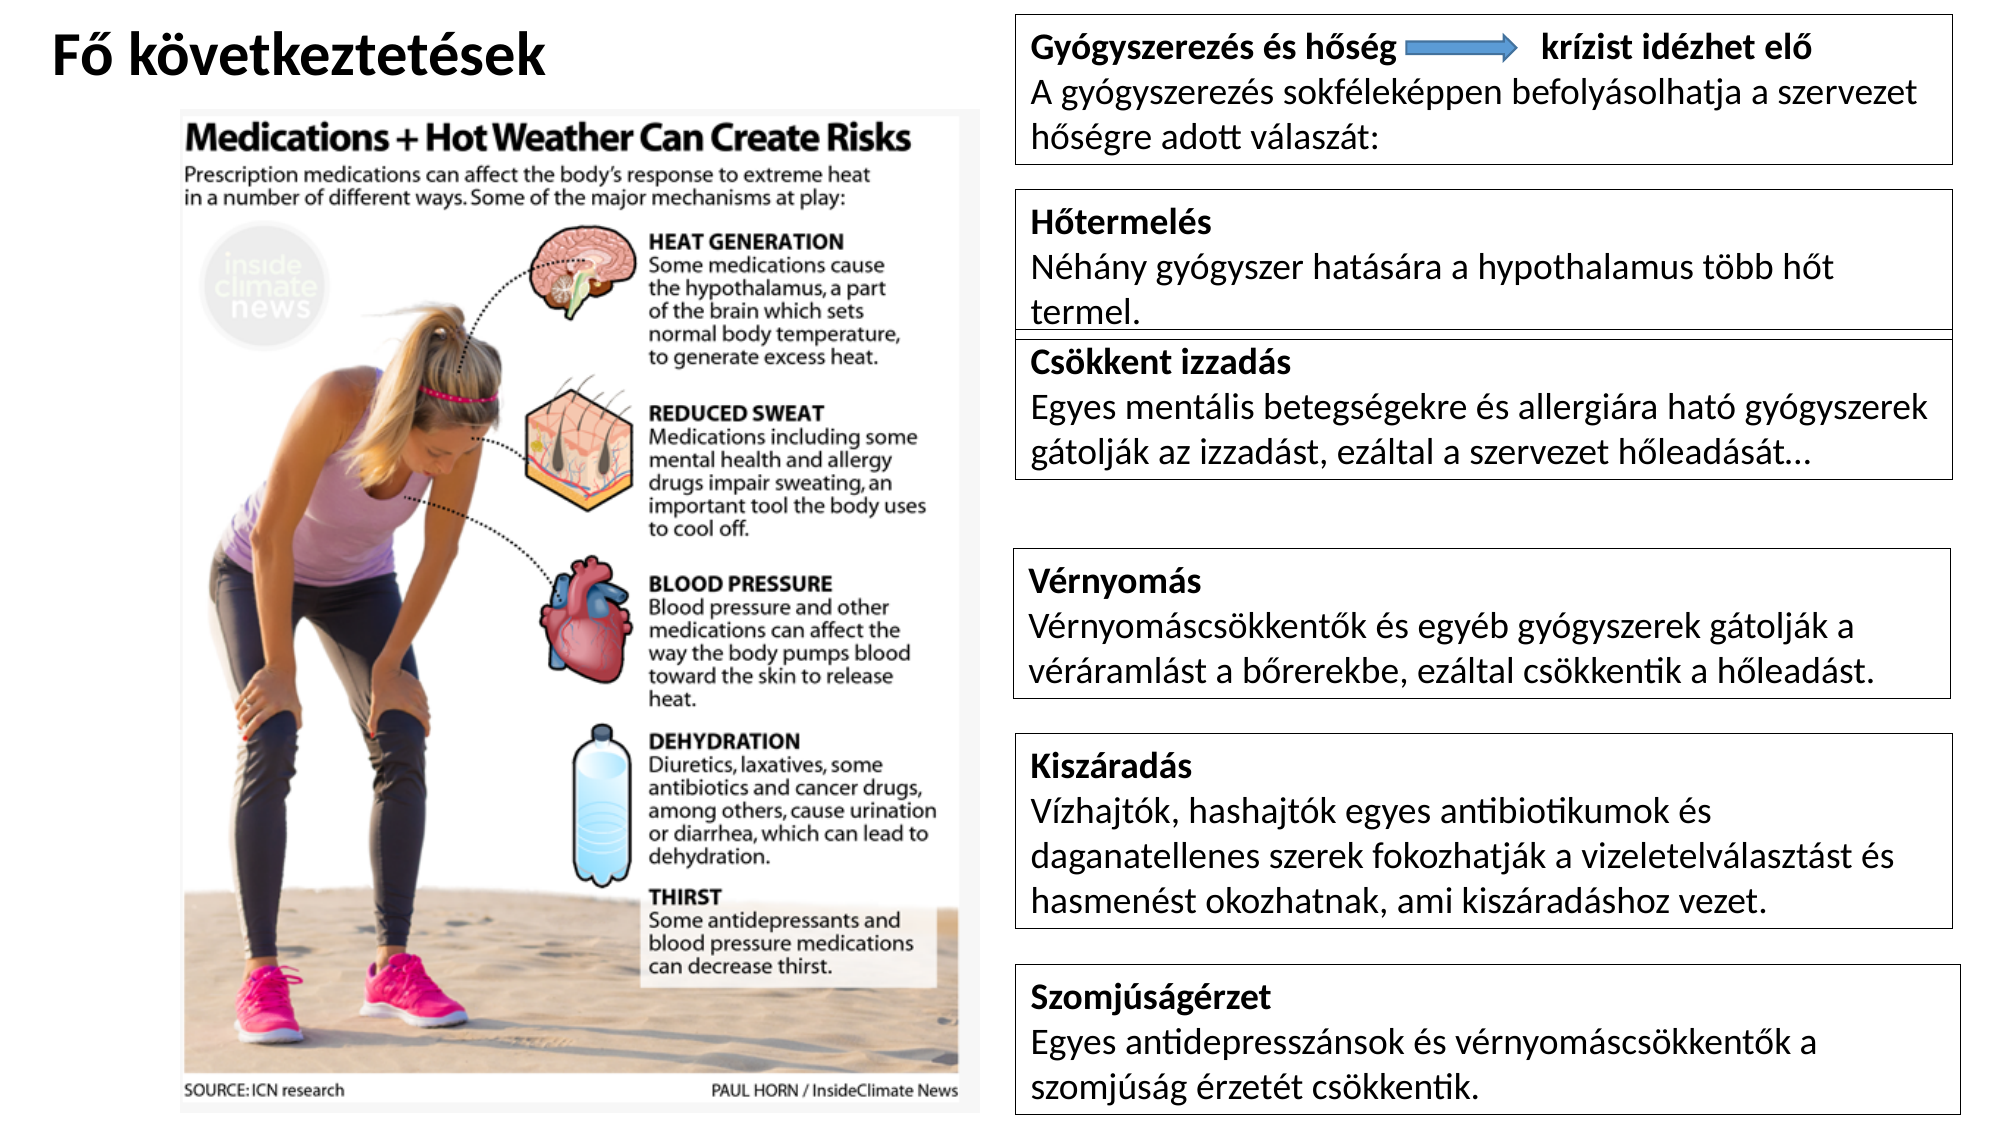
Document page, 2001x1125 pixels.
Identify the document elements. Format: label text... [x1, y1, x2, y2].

text_box Kiszáradás Vízhajtók, hashajtók egyes antibiotikumok és daganatellenes szerek fokozhatják a vizeletelválasztást és hasmenést okozhatnak, ami kiszáradáshoz vezet. [1015, 733, 1953, 929]
text_box Fő következtetések [37, 14, 1990, 105]
picture [180, 109, 980, 1113]
text_box Gyógyszerezés és hőség krízist idézhet elő A gyógyszerezés sokféleképpen befolyásolhatja a szervezet hőségre adott válaszát: [1015, 105, 1953, 165]
text_box Csökkent izzadás Egyes mentális betegségekre és allergiára ható gyógyszerek gátolják az izzadást, ezáltal a szervezet hőleadását… [1015, 329, 1953, 480]
text_box Hőtermelés Néhány gyógyszer hatására a hypothalamus több hőt termel. [1015, 189, 1953, 329]
text_box Szomjúságérzet Egyes antidepresszánsok és vérnyomáscsökkentők a szomjúság érzetét csökkentik. [1015, 964, 1961, 1115]
text_box Vérnyomás Vérnyomáscsökkentők és egyéb gyógyszerek gátolják a véráramlást a bőrerekbe, ezáltal csökkentik a hőleadást. [1013, 548, 1951, 699]
